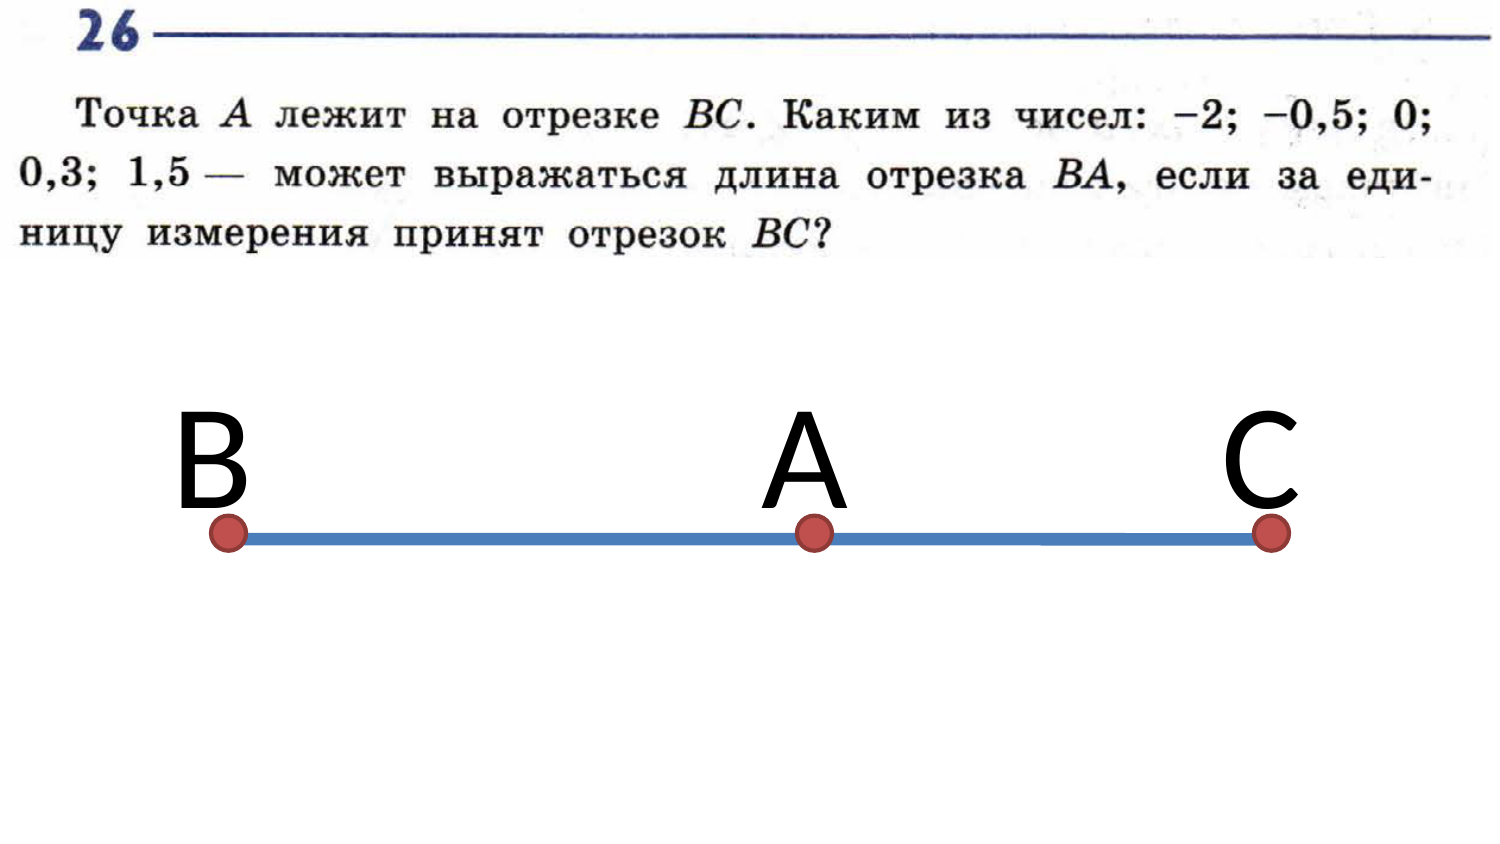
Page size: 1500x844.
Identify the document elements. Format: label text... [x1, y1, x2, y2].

text_box [1258, 547, 1286, 553]
text_box B A C [156, 351, 1319, 547]
picture [0, 0, 1493, 258]
text_box [803, 549, 826, 553]
text_box [214, 547, 242, 553]
